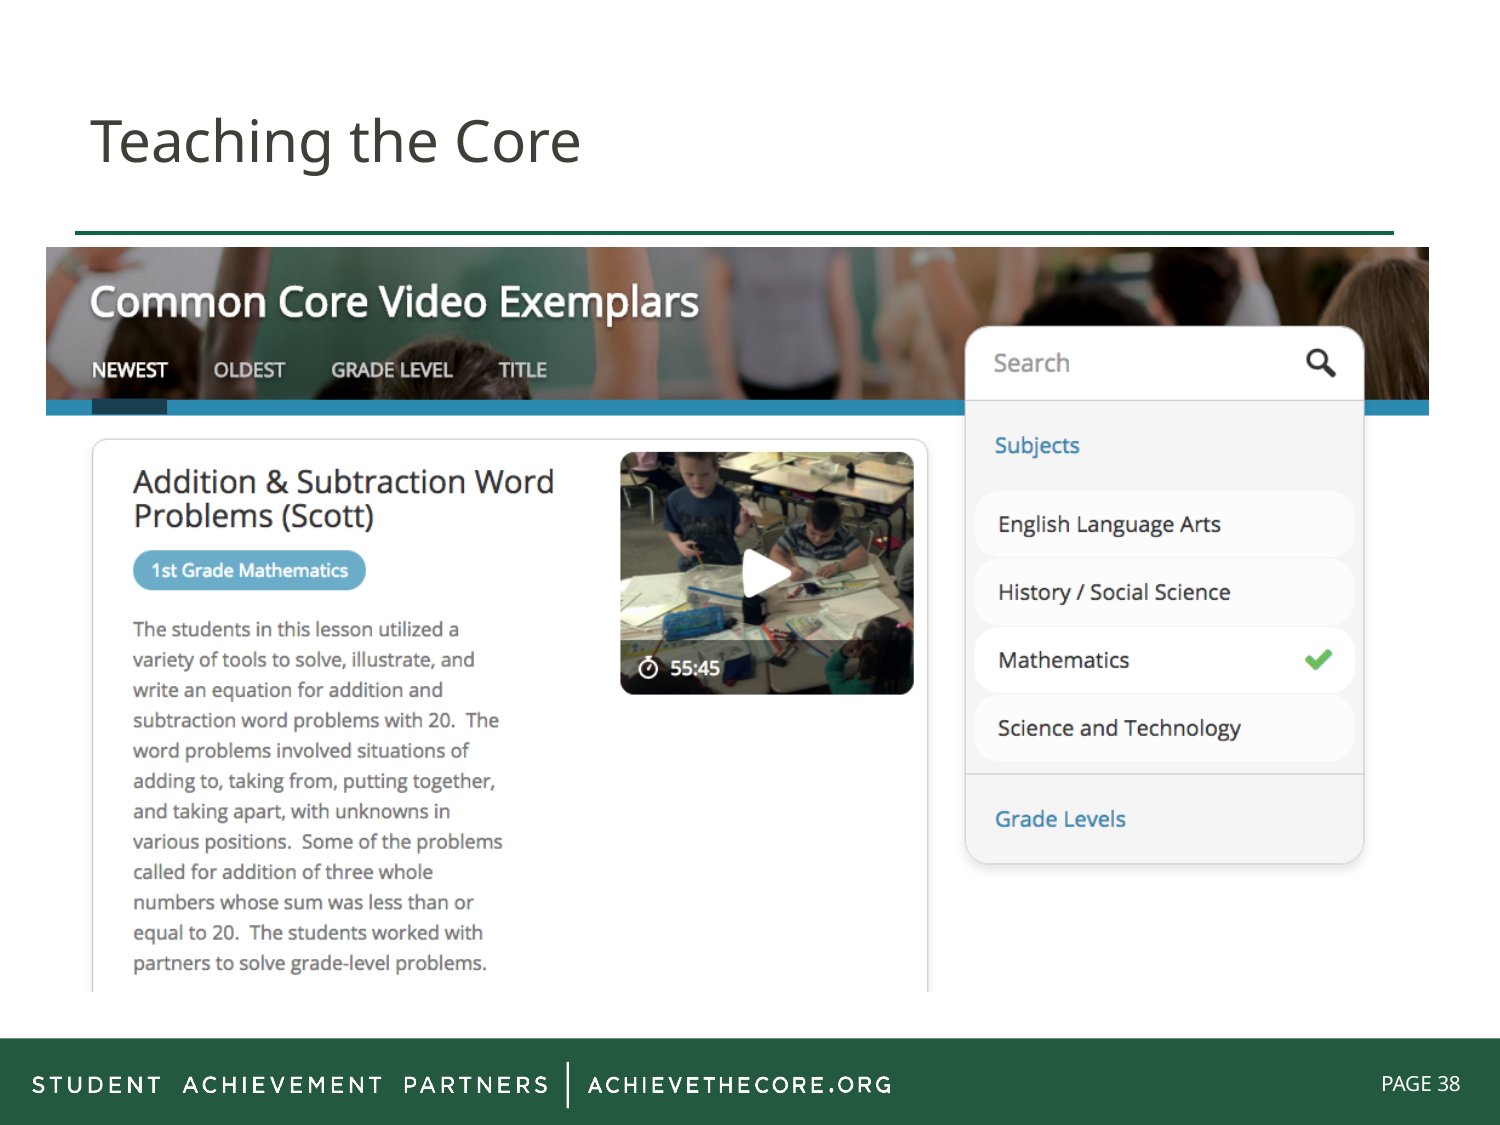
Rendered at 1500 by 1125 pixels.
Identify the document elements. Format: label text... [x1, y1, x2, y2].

picture [12, 1055, 911, 1112]
picture [46, 247, 1430, 993]
title Teaching the Core [75, 45, 1425, 233]
